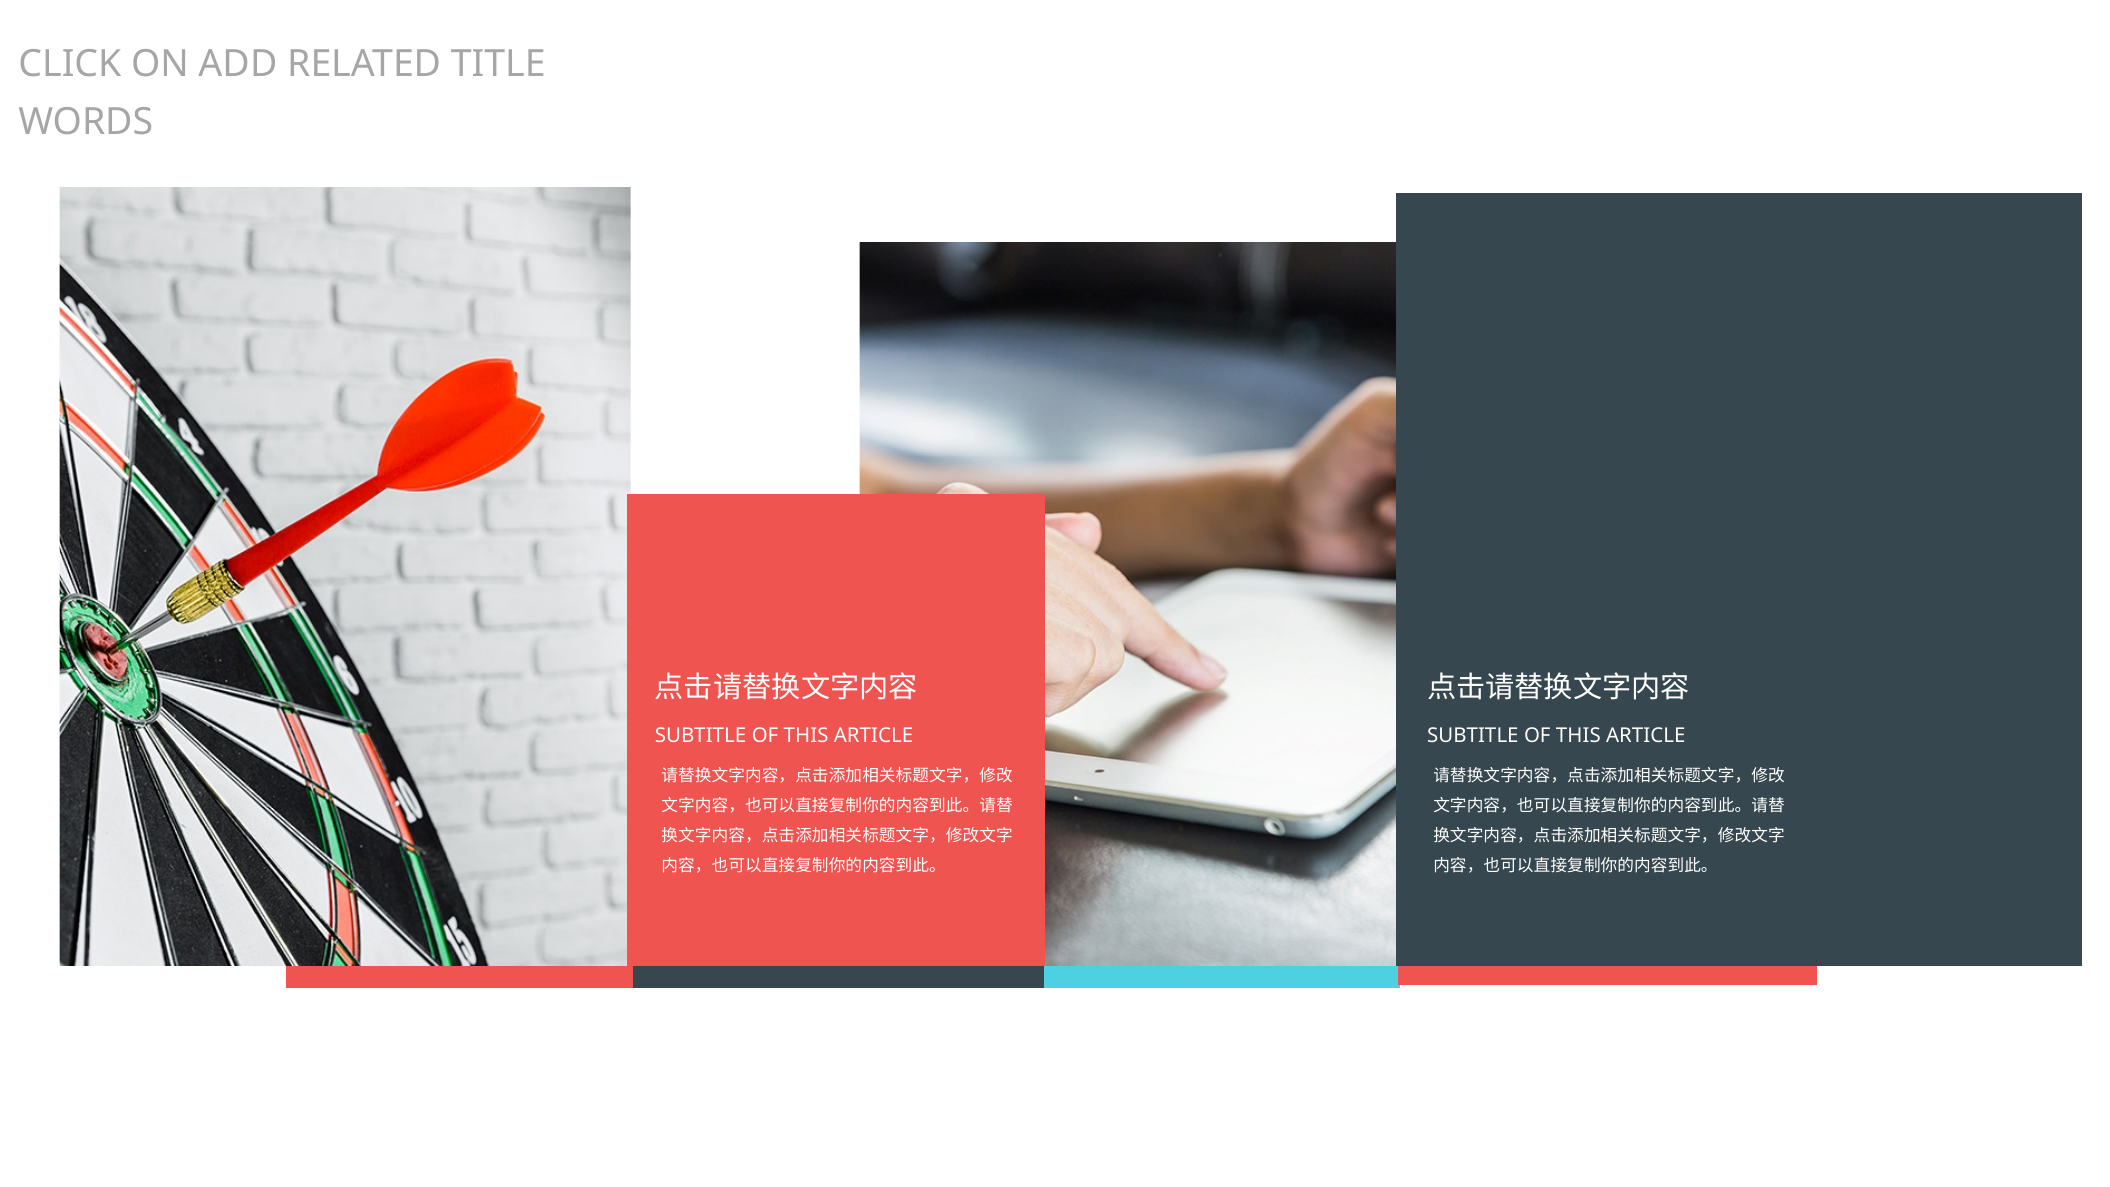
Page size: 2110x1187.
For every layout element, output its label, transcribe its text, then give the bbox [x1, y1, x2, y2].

text_box [633, 966, 1044, 988]
text_box [626, 494, 1046, 966]
text_box SUBTITLE OF THIS ARTICLE [654, 719, 1004, 749]
text_box 请替换文字内容，点击添加相关标题文字，修改文字内容，也可以直接复制你的内容到此。请替换文字内容，点击添加相关标题文字，修改文字内容，也可以直接复制你的内容到此。 [1433, 754, 1791, 872]
text_box 点击请替换文字内容 [1427, 662, 1709, 709]
text_box [859, 241, 1396, 965]
text_box [58, 186, 632, 967]
text_box SUBTITLE OF THIS ARTICLE [1427, 719, 1776, 749]
text_box 请替换文字内容，点击添加相关标题文字，修改文字内容，也可以直接复制你的内容到此。请替换文字内容，点击添加相关标题文字，修改文字内容，也可以直接复制你的内容到此。 [661, 754, 1019, 872]
text_box CLICK ON ADD RELATED TITLE WORDS [3, 18, 595, 150]
text_box [1398, 965, 1818, 986]
text_box [1044, 965, 1400, 988]
text_box [1396, 193, 2083, 966]
text_box 点击请替换文字内容 [654, 662, 937, 709]
text_box [286, 965, 633, 988]
